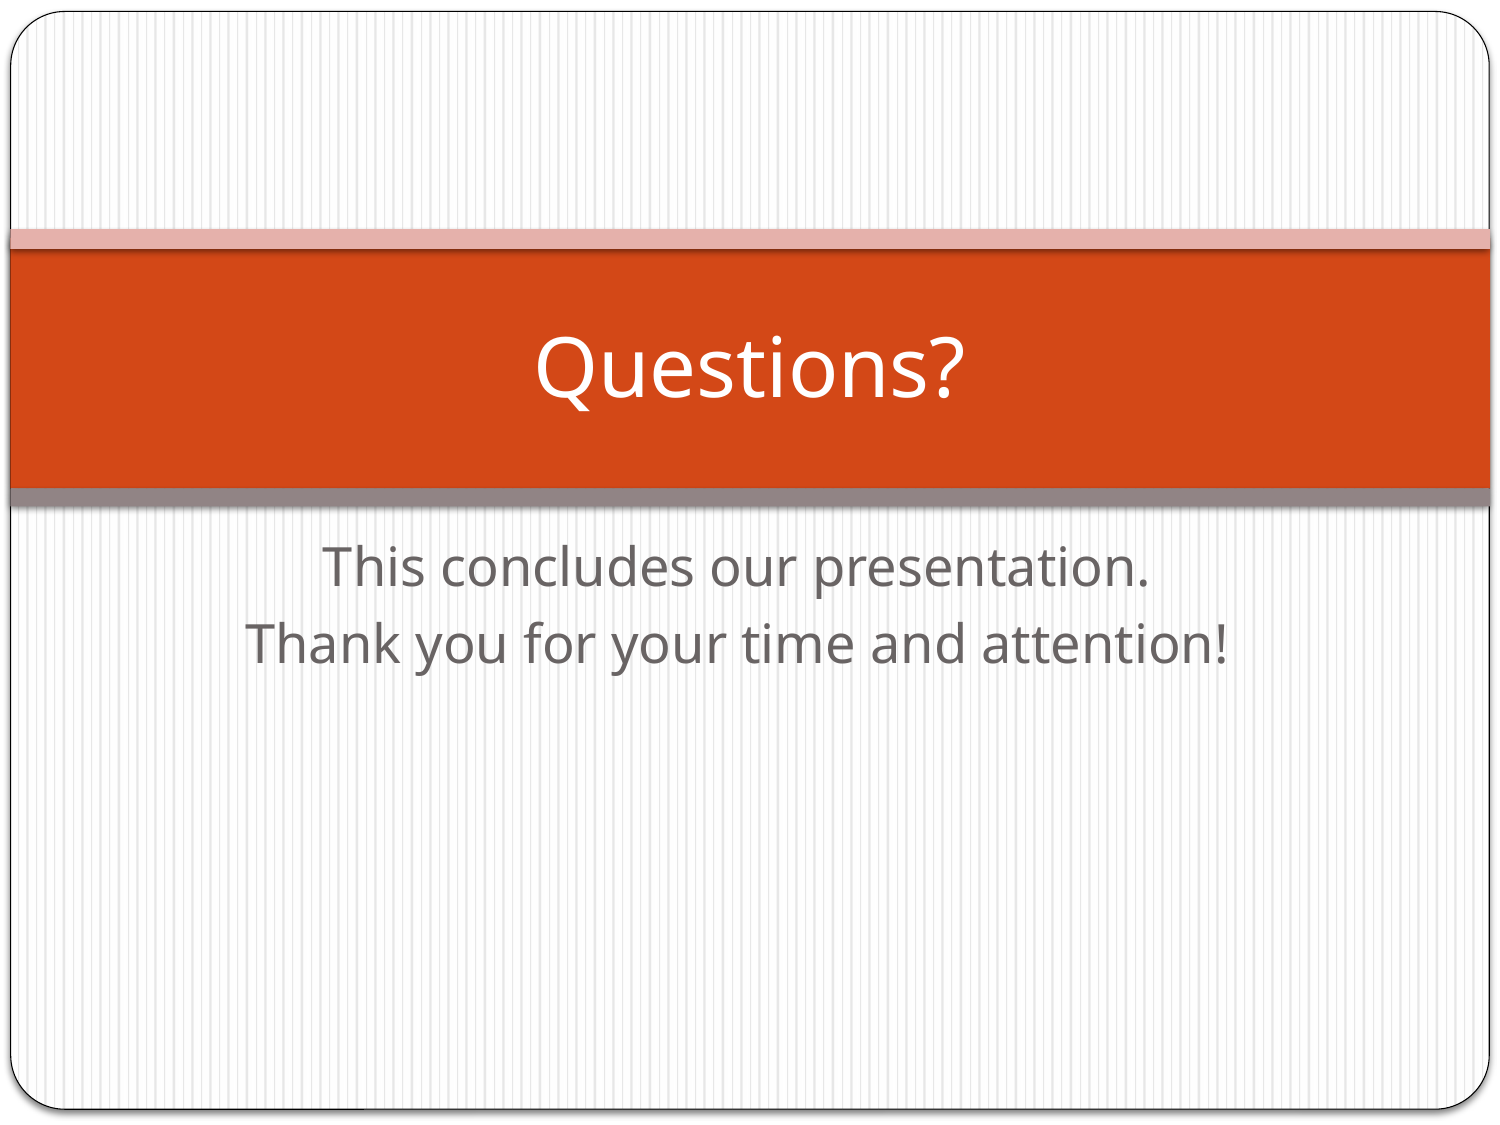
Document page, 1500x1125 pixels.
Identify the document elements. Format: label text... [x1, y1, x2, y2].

title Questions? [75, 247, 1425, 489]
subtitle This concludes our presentation. Thank you for your time and attention! [212, 525, 1263, 788]
